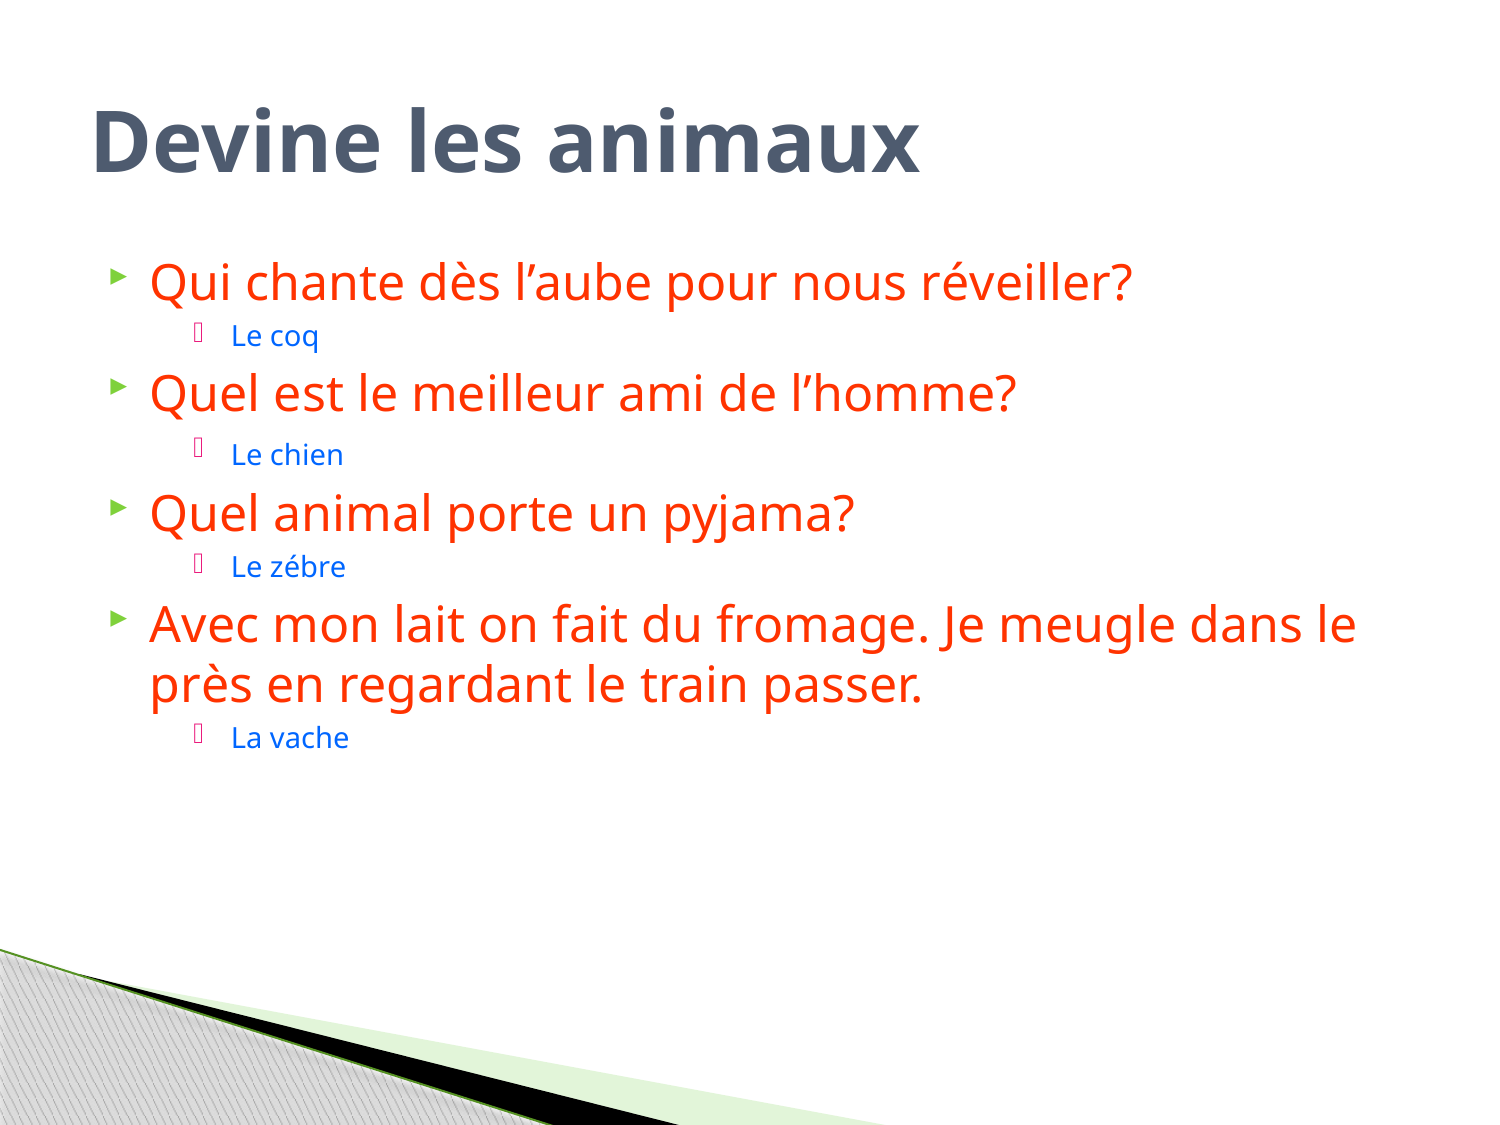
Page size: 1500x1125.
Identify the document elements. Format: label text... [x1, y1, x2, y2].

list Qui chante dès l’aube pour nous réveiller? Le coq Quel est le meilleur ami de l’homme? Le chien Quel animal porte un pyjama? Le zébre Avec mon lait on fait du fromage. Je meugle dans le près en regardant le train passer. La vache [75, 243, 1425, 986]
title Devine les animaux [75, 45, 1425, 233]
